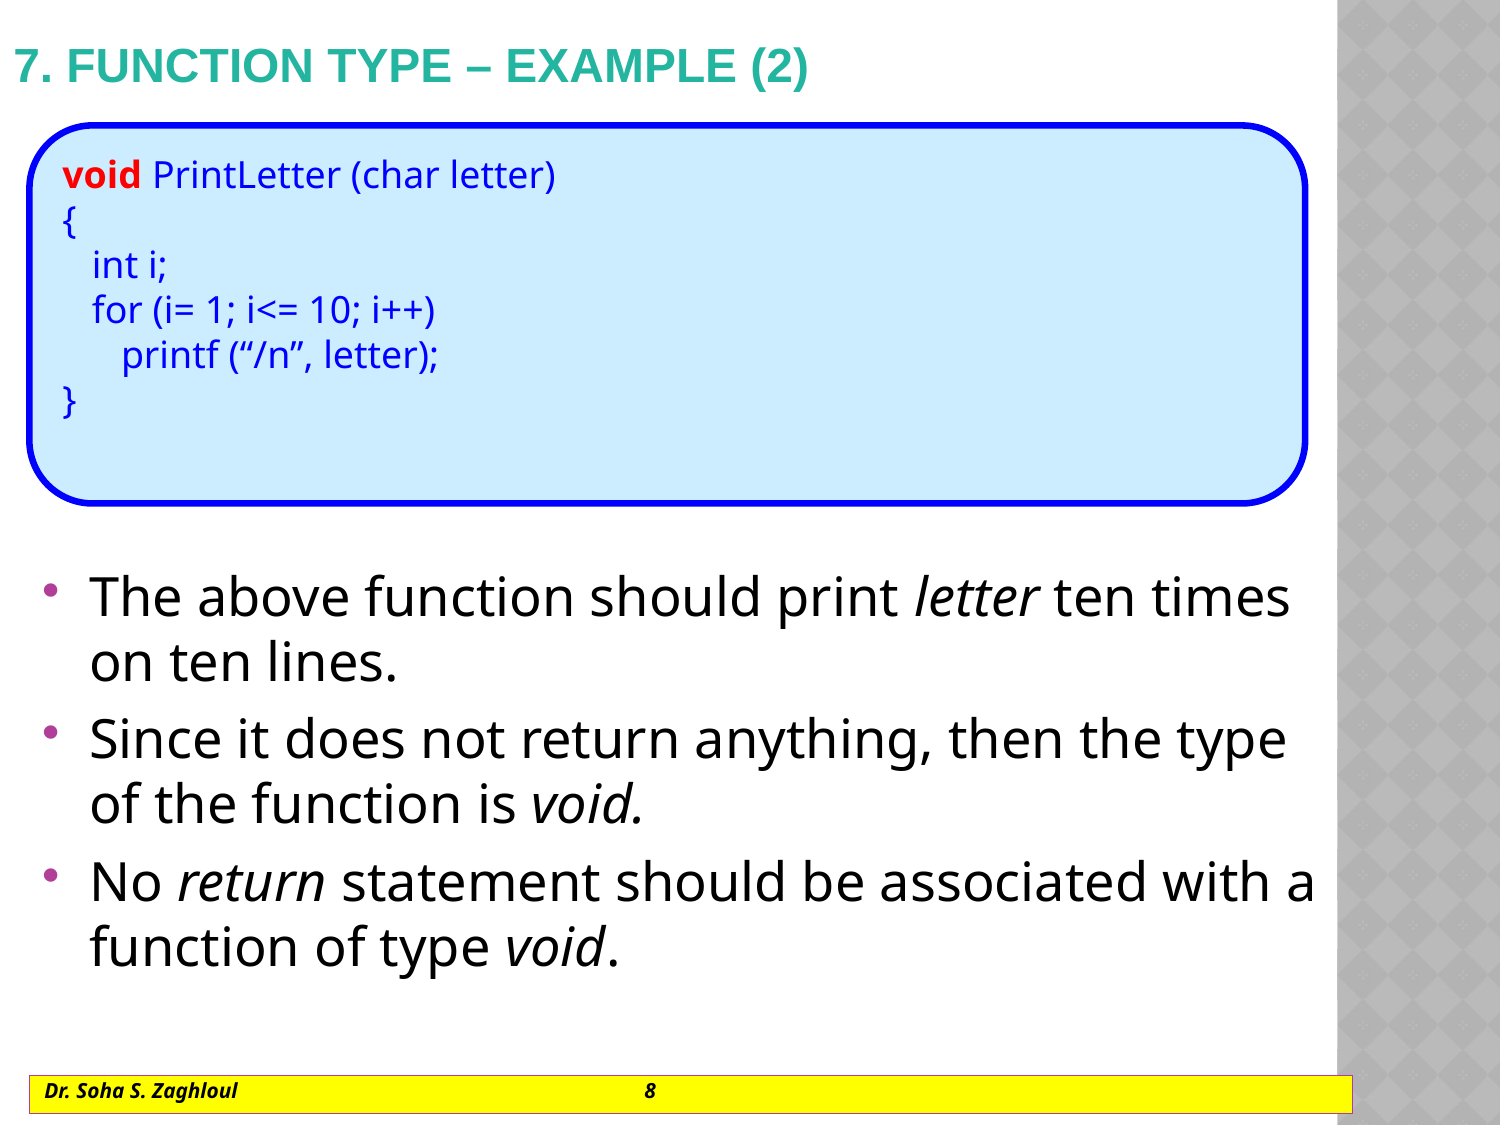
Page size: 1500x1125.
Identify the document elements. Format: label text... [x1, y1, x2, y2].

list The above function should print letter ten times on ten lines. Since it does not return anything, then the type of the function is void. No return statement should be associated with a function of type void. [29, 93, 1341, 1059]
title 7. Function type – example (2) [5, 19, 1341, 93]
text_box void PrintLetter (char letter) { int i; for (i= 1; i<= 10; i++) printf (“/n”, letter); } [26, 122, 1309, 507]
text_box Dr. Soha S. Zaghloul 8 [29, 1075, 1353, 1114]
